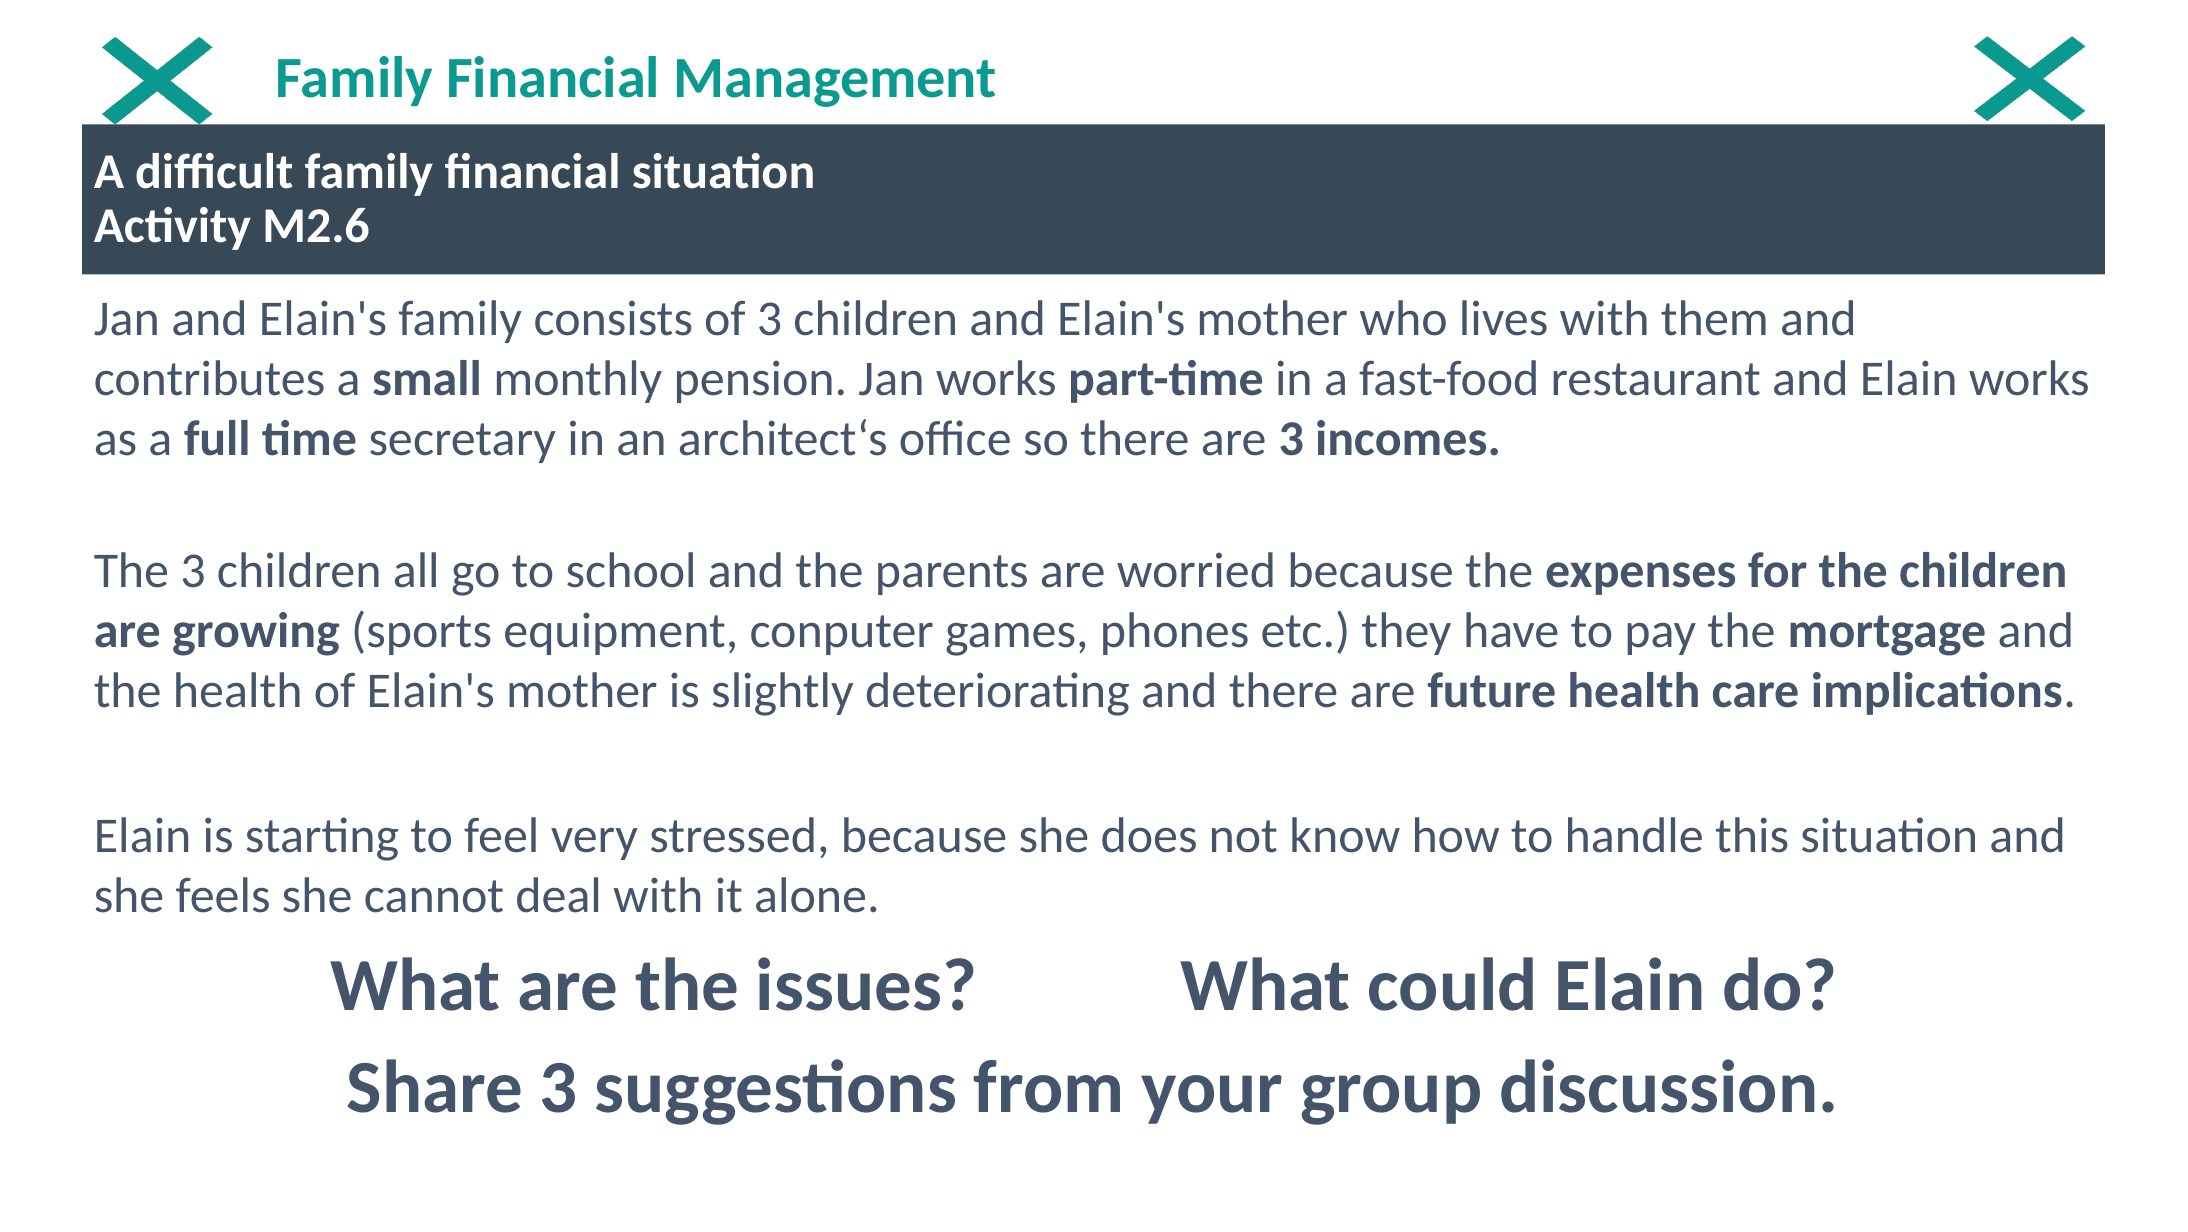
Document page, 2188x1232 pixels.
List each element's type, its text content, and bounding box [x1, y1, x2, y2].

picture [1954, 21, 2106, 137]
list A difficult family financial situation Activity M2.6 [82, 124, 2105, 275]
title Family Financial Management [263, 19, 1094, 124]
picture [81, 21, 233, 140]
list Jan and Elain's family consists of 3 children and Elain's mother who lives with them and contributes a small monthly pension. Jan works part-time in a fast-food restaurant and Elain works as a full time secretary in an architect‘s office so there are 3 incomes. The 3 children all go to school and the parents are worried because the expenses for the children are growing (sports equipment, conputer games, phones etc.) they have to pay the mortgage and the health of Elain's mother is slightly deteriorating and there are future health care implications. Elain is starting to feel very stressed, because she does not know how to handle this situation and she feels she cannot deal with it alone. What are the issues? What could Elain do? Share 3 suggestions from your group discussion. [82, 277, 2105, 1169]
